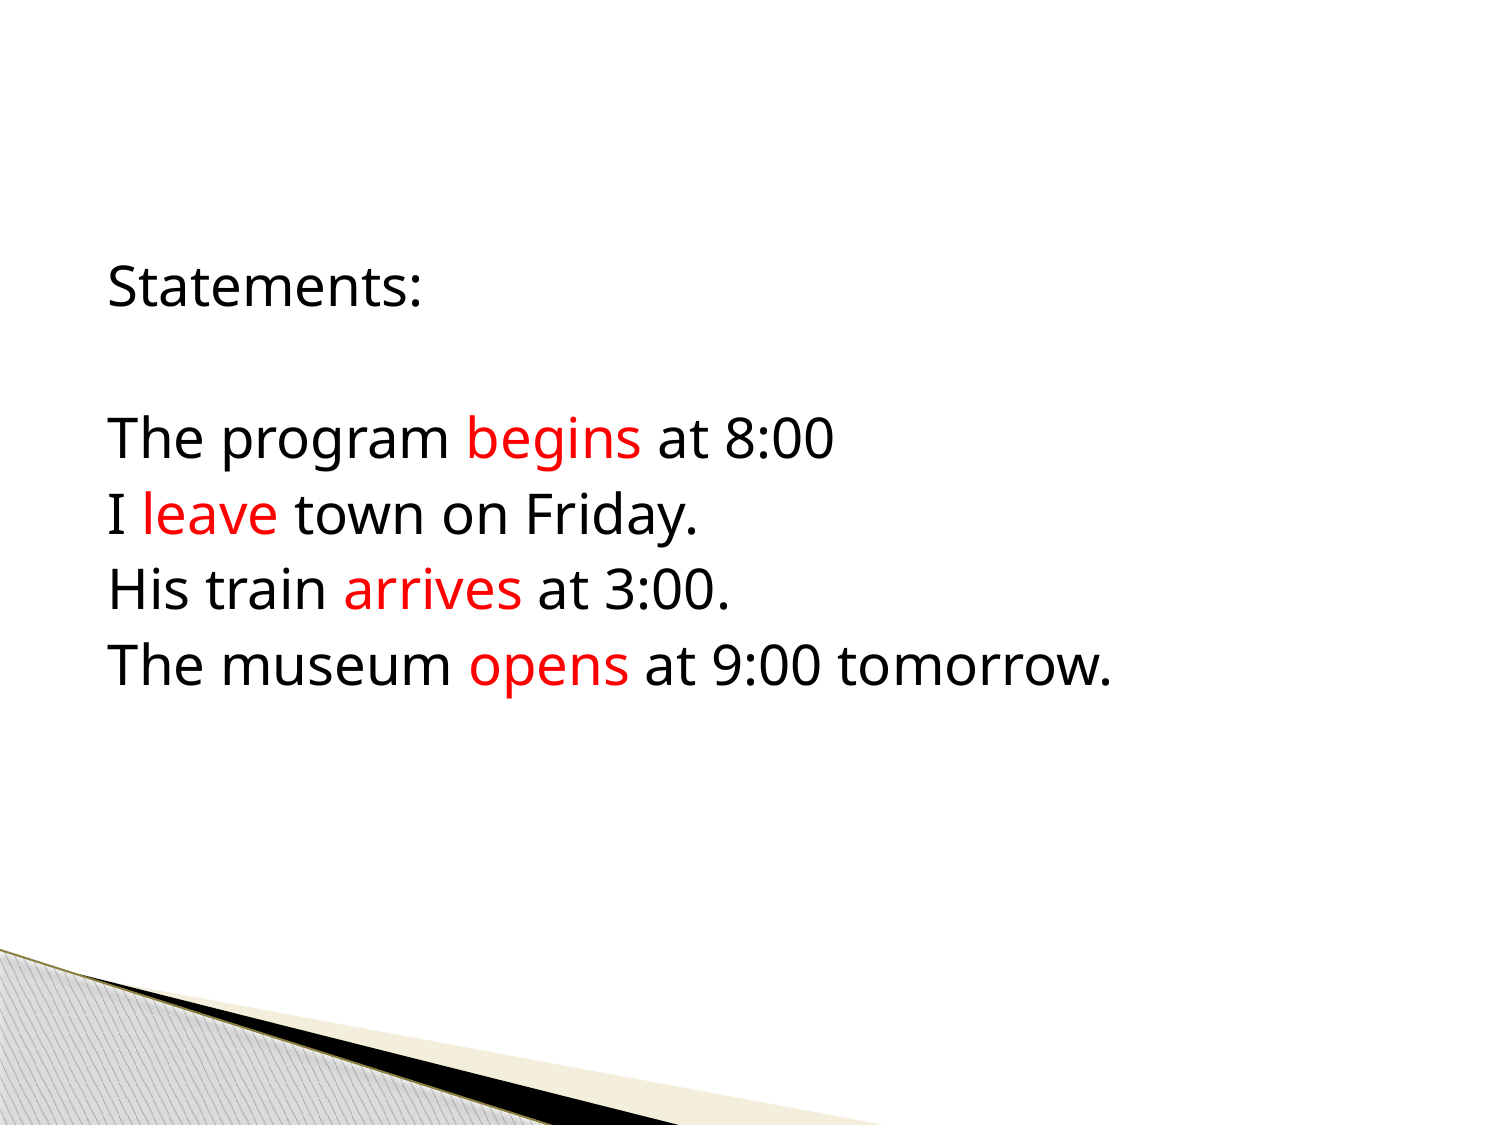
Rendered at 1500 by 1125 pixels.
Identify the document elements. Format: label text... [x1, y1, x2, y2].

list Statements: The program begins at 8:00 I leave town on Friday. His train arrives at 3:00. The museum opens at 9:00 tomorrow. [75, 243, 1425, 986]
